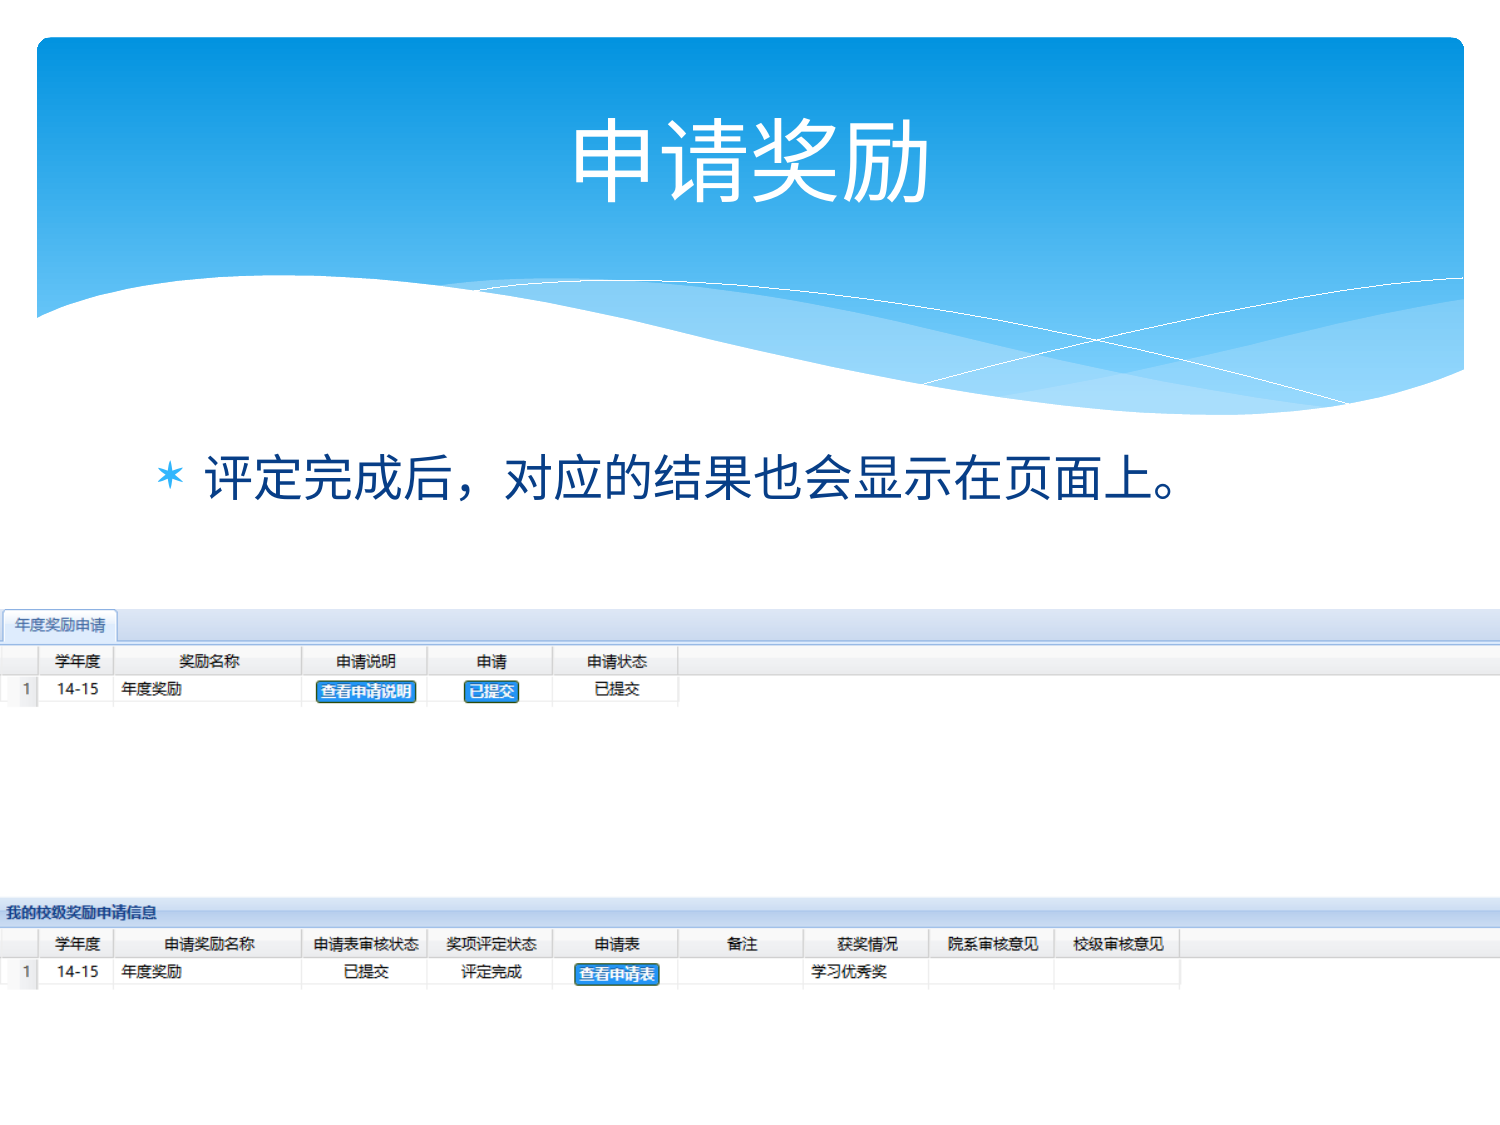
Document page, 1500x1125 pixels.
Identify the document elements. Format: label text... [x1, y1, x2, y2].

title 申请奖励 [75, 55, 1425, 261]
picture [0, 609, 1500, 1001]
list 评定完成后，对应的结果也会显示在页面上。 [143, 438, 1359, 607]
